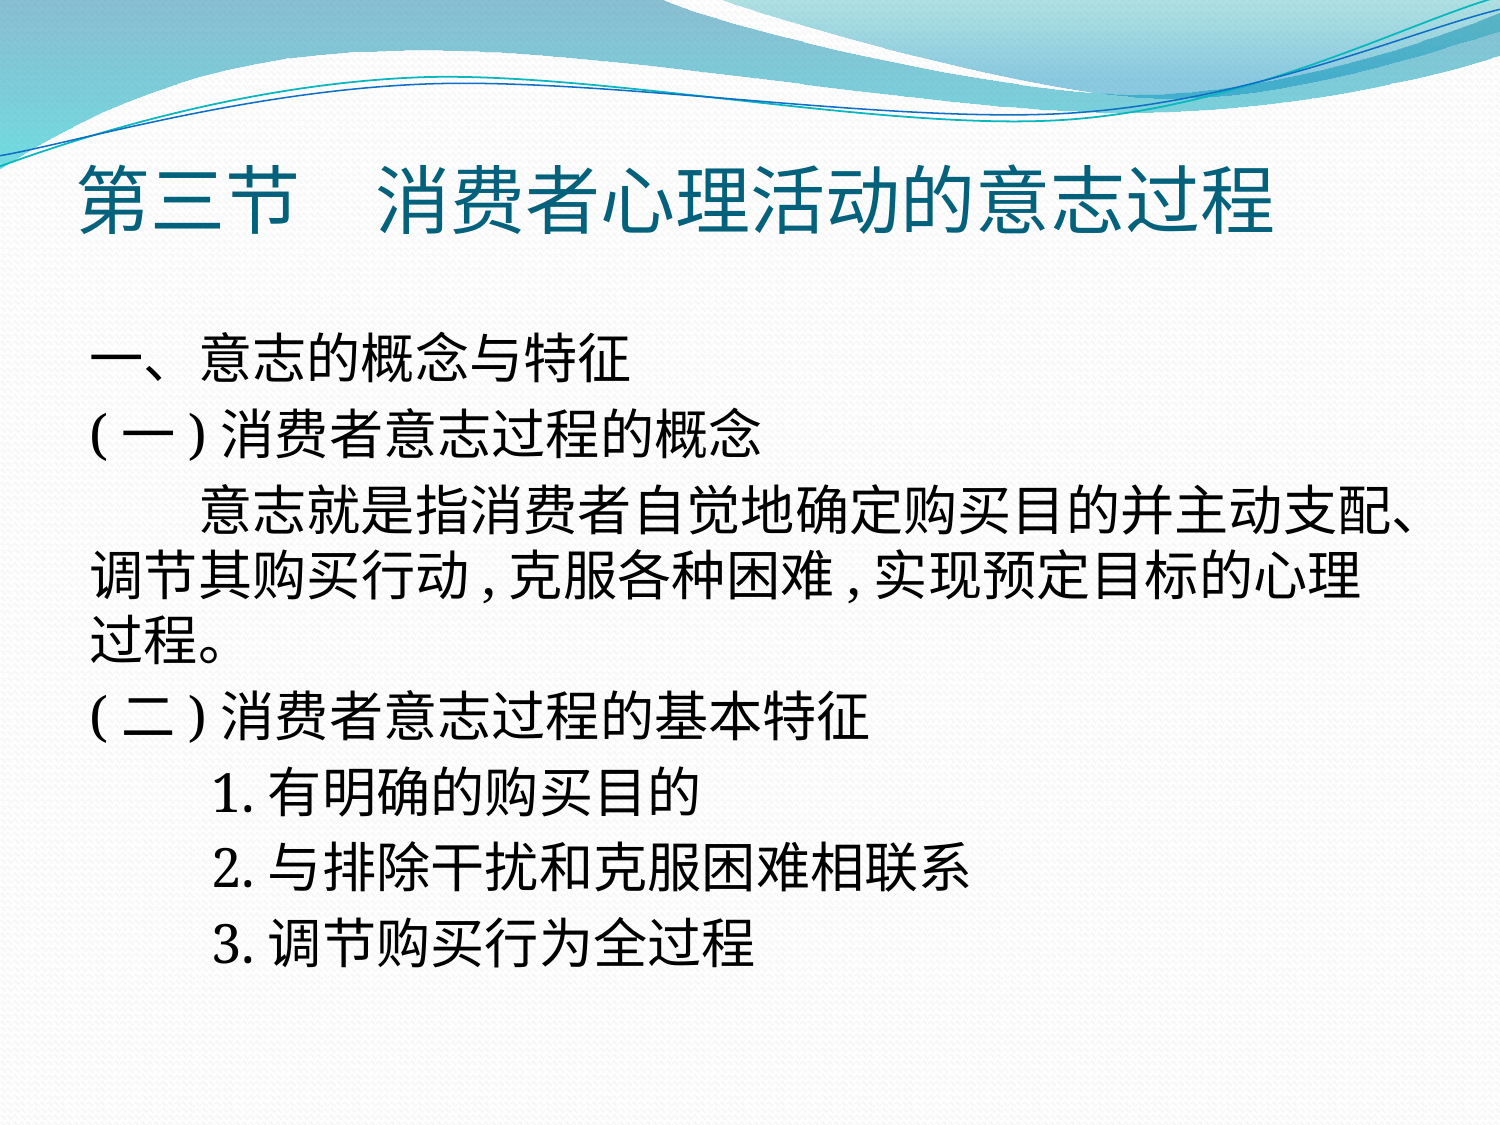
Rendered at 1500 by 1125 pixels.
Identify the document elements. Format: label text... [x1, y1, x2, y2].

title 第三节 消费者心理活动的意志过程 [75, 115, 1425, 244]
list 一、意志的概念与特征 (一)消费者意志过程的概念 意志就是指消费者自觉地确定购买目的并主动支配、调节其购买行动,克服各种困难,实现预定目标的心理过程。 (二)消费者意志过程的基本特征 1.有明确的购买目的 2.与排除干扰和克服困难相联系 3.调节购买行为全过程 [75, 317, 1425, 1038]
